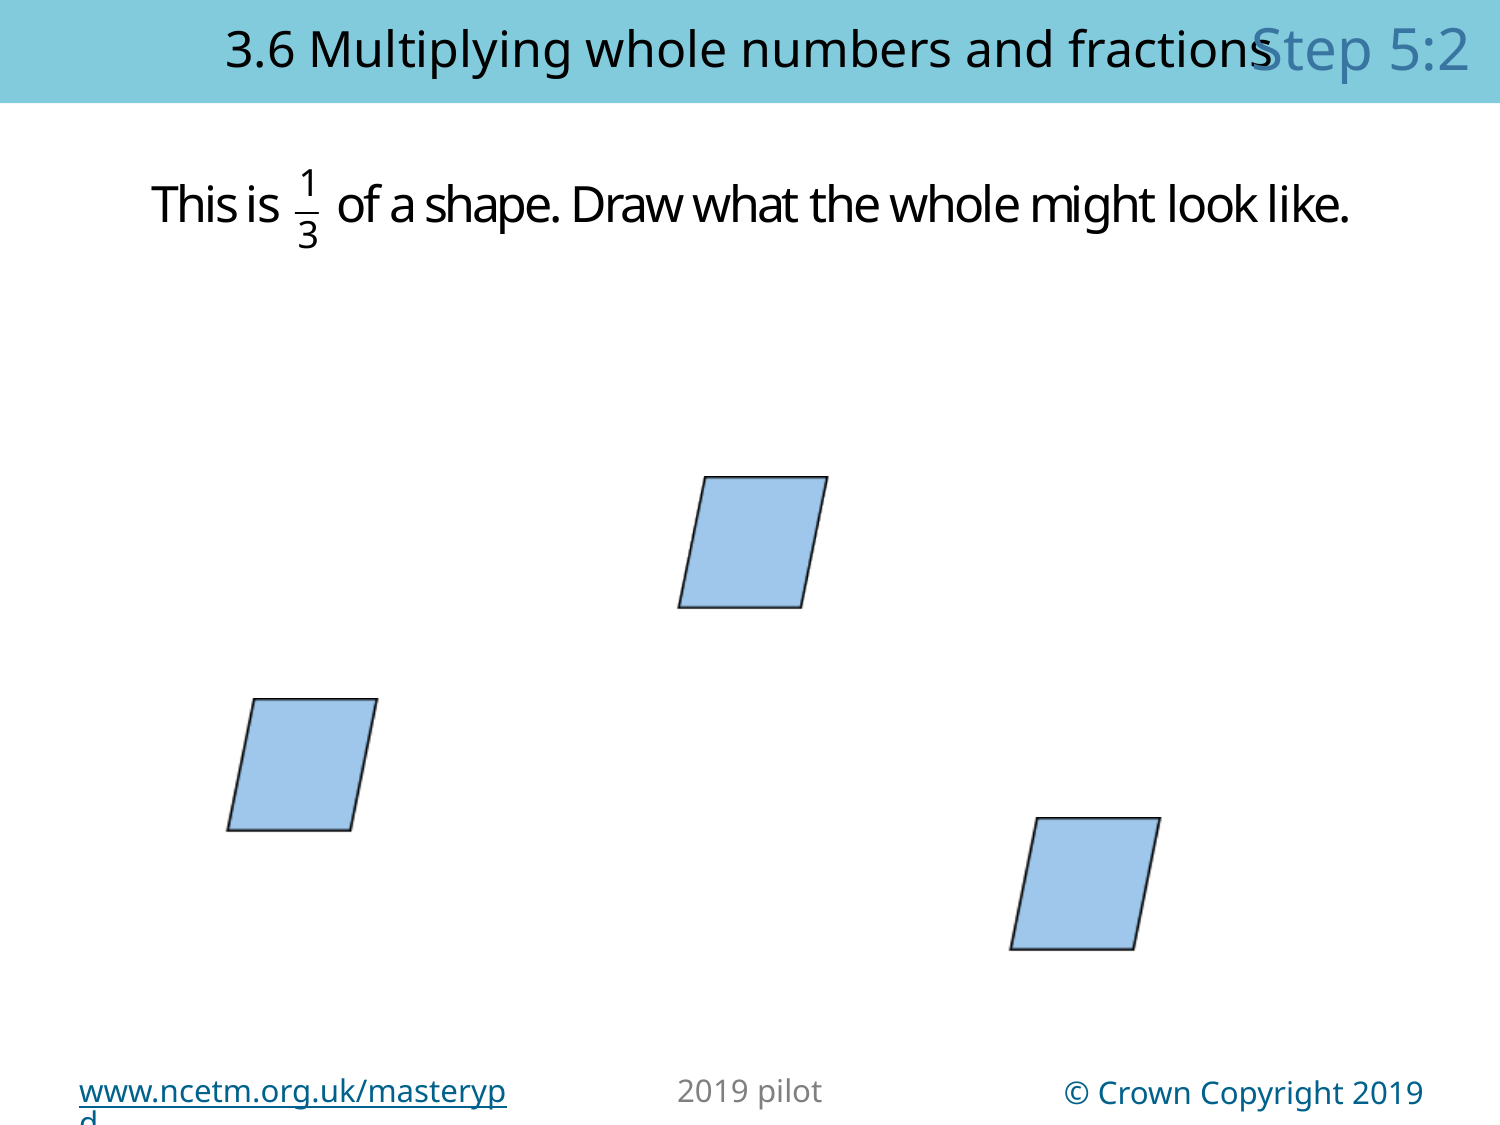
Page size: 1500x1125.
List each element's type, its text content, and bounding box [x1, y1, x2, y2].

picture [188, 698, 428, 872]
list Step 5:2 [0, 0, 1500, 104]
picture [971, 817, 1211, 991]
picture [101, 476, 1399, 649]
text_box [146, 161, 1354, 254]
